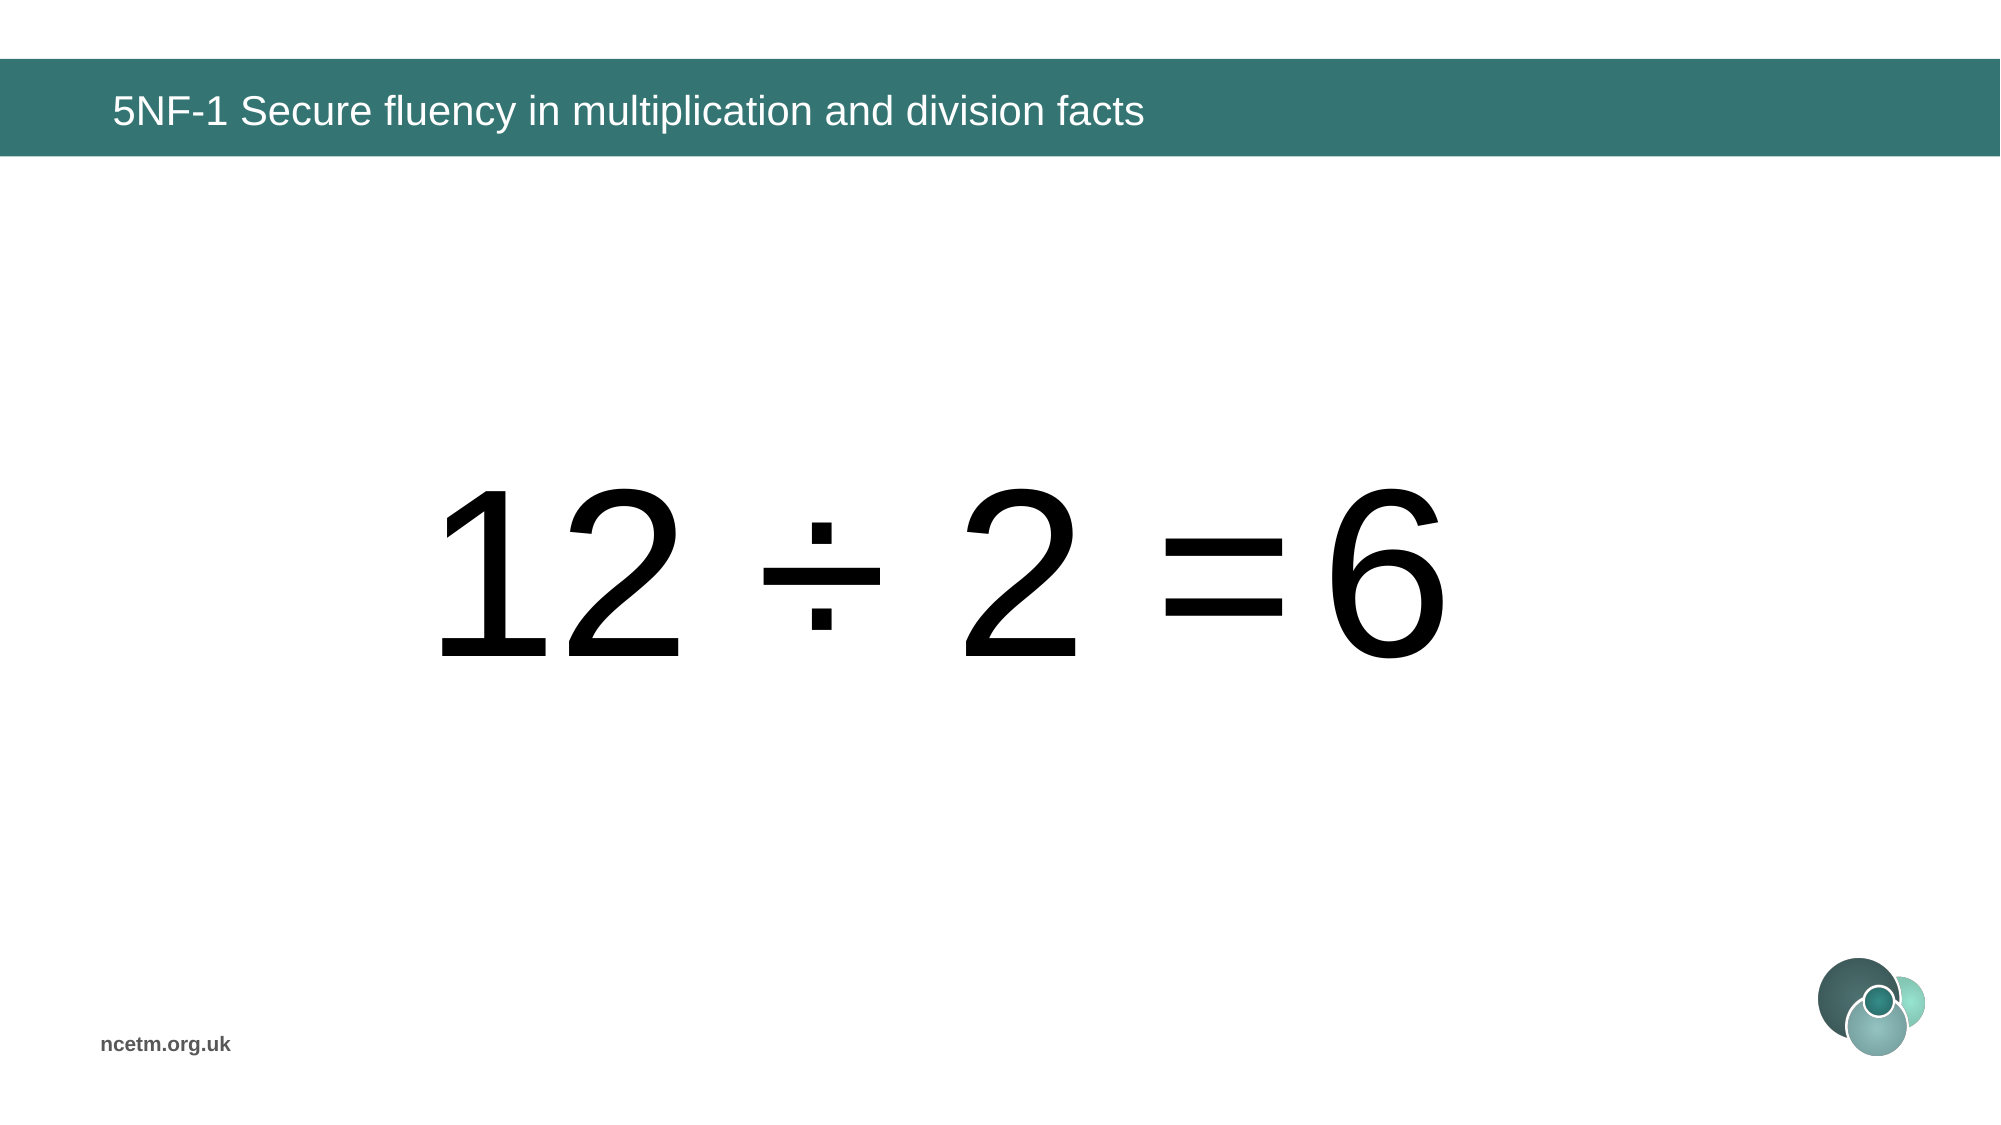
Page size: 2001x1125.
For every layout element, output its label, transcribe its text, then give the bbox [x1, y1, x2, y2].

title 5NF-1 Secure fluency in multiplication and division facts [97, 76, 1945, 147]
picture [1818, 958, 1925, 1056]
text_box 6 [1305, 409, 1469, 712]
text_box 12 ÷ 2 = [409, 409, 1305, 712]
